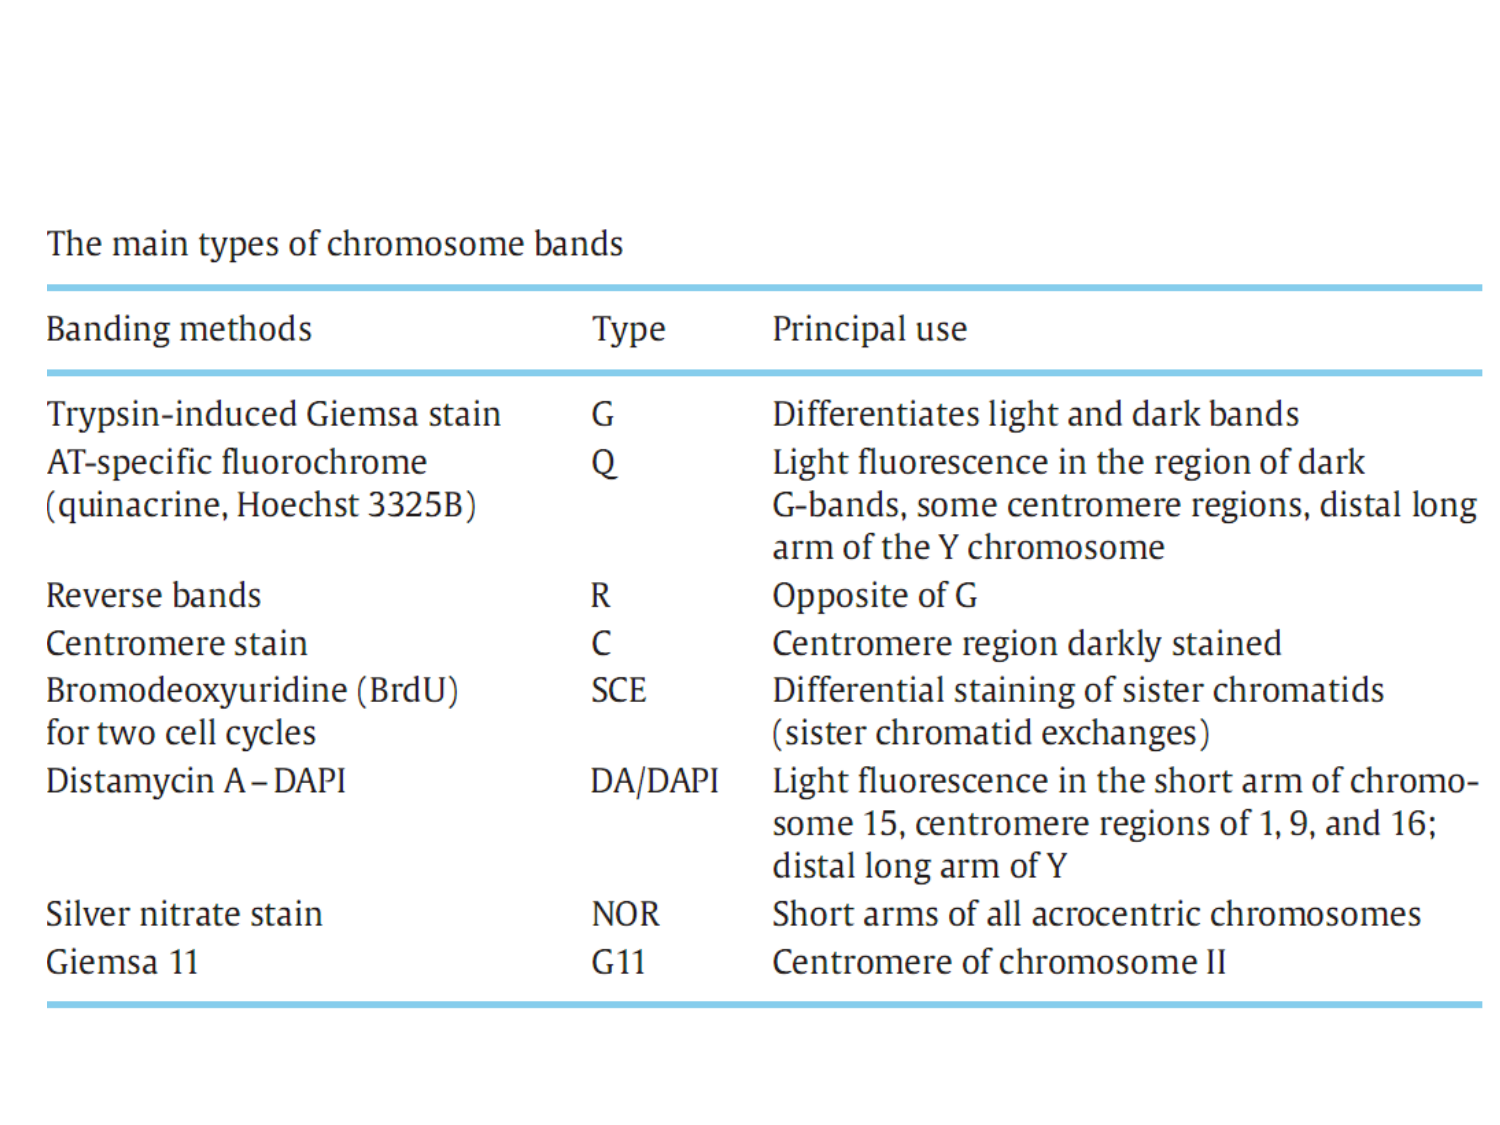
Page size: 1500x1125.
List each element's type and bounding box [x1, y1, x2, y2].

picture [46, 224, 1483, 1011]
